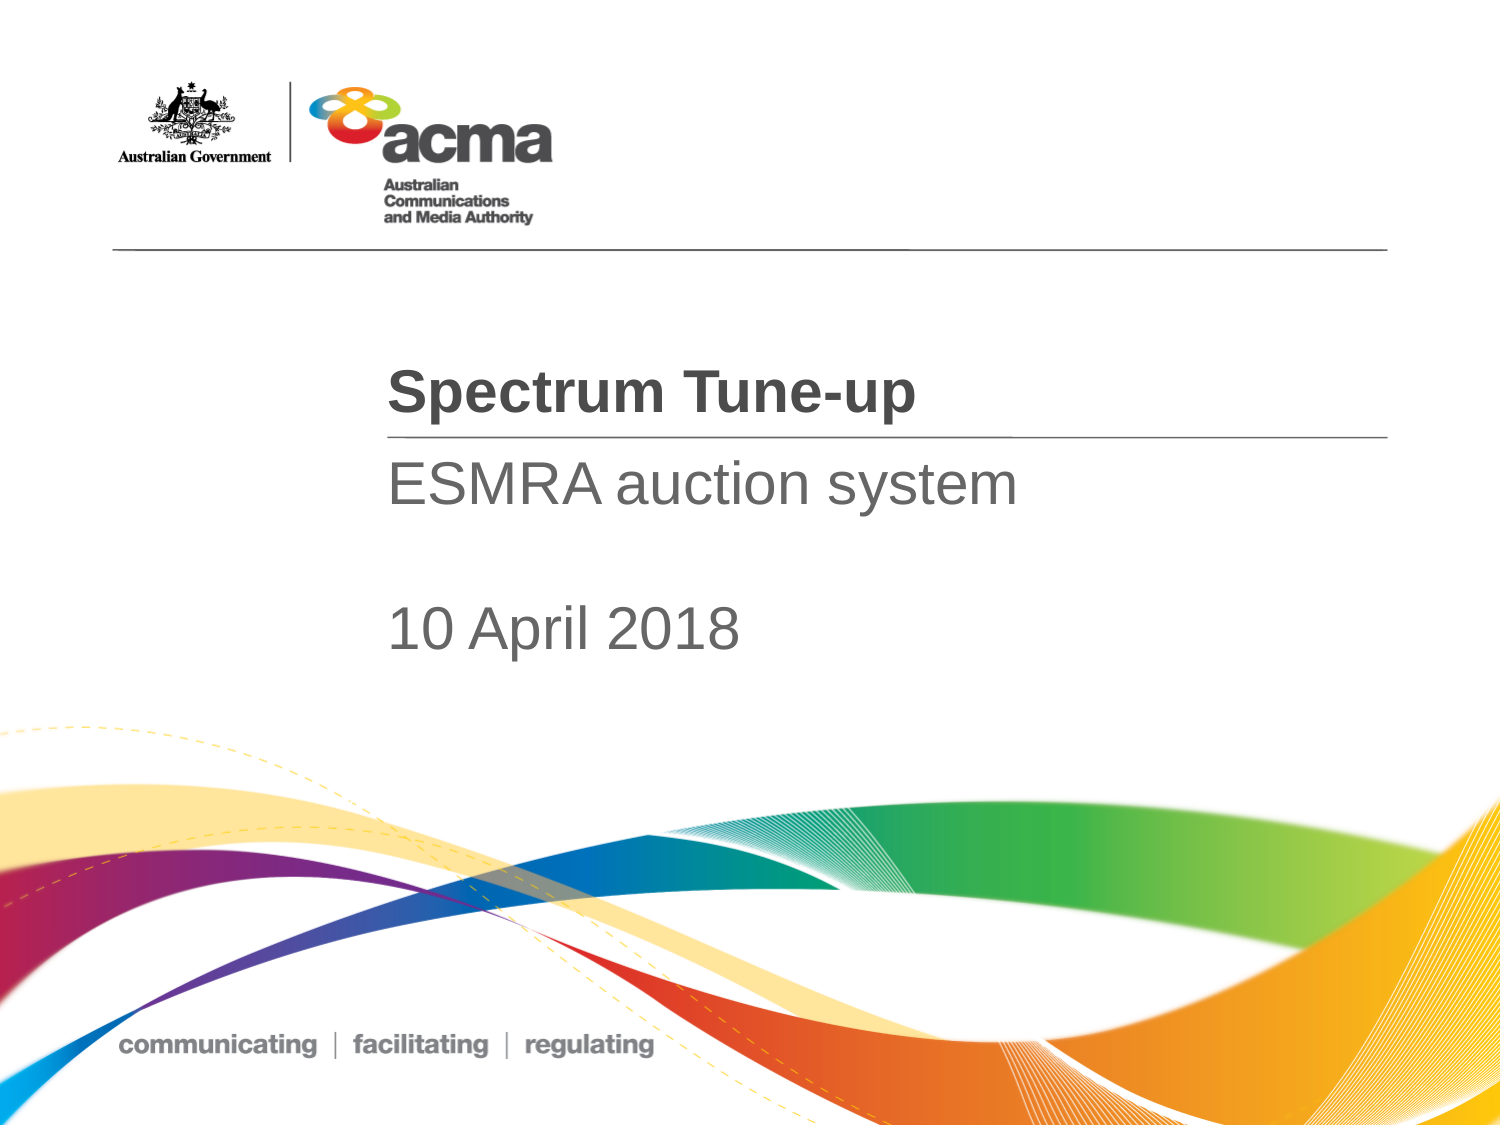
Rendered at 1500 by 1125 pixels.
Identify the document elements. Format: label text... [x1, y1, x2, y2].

subtitle ESMRA auction system 10 April 2018 [387, 444, 1388, 732]
title Spectrum Tune-up [387, 275, 1388, 425]
picture [0, 0, 1500, 1125]
